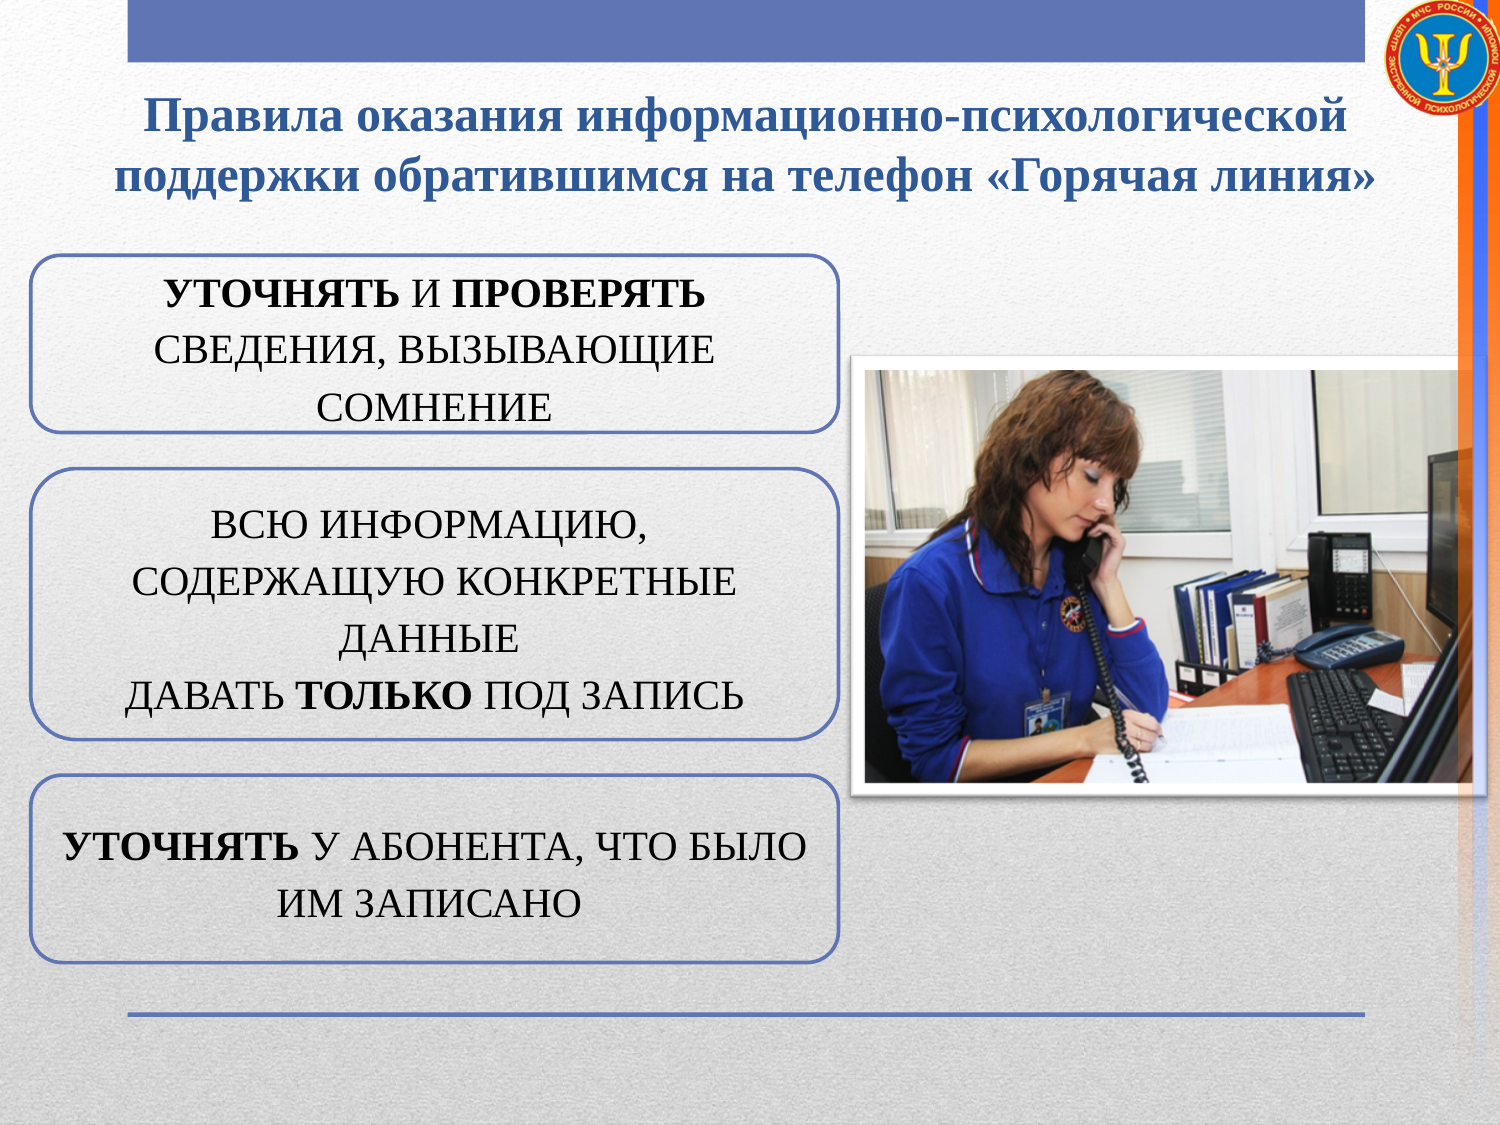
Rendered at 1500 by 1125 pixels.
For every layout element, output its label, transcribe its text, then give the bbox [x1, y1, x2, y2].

picture [837, 0, 1500, 1125]
text_box УТОЧНЯТЬ И ПРОВЕРЯТЬ СВЕДЕНИЯ, ВЫЗЫВАЮЩИЕ СОМНЕНИЕ [28, 253, 841, 435]
text_box УТОЧНЯТЬ У АБОНЕНТА, ЧТО БЫЛО ИМ ЗАПИСАНО [28, 773, 841, 965]
text_box ВСЮ ИНФОРМАЦИЮ, СОДЕРЖАЩУЮ КОНКРЕТНЫЕ ДАННЫЕ ДАВАТЬ ТОЛЬКО ПОД ЗАПИСЬ [28, 466, 832, 742]
text_box Правила оказания информационно-психологической поддержки обратившимся на телефон «Горячая линия» [30, 66, 1452, 217]
